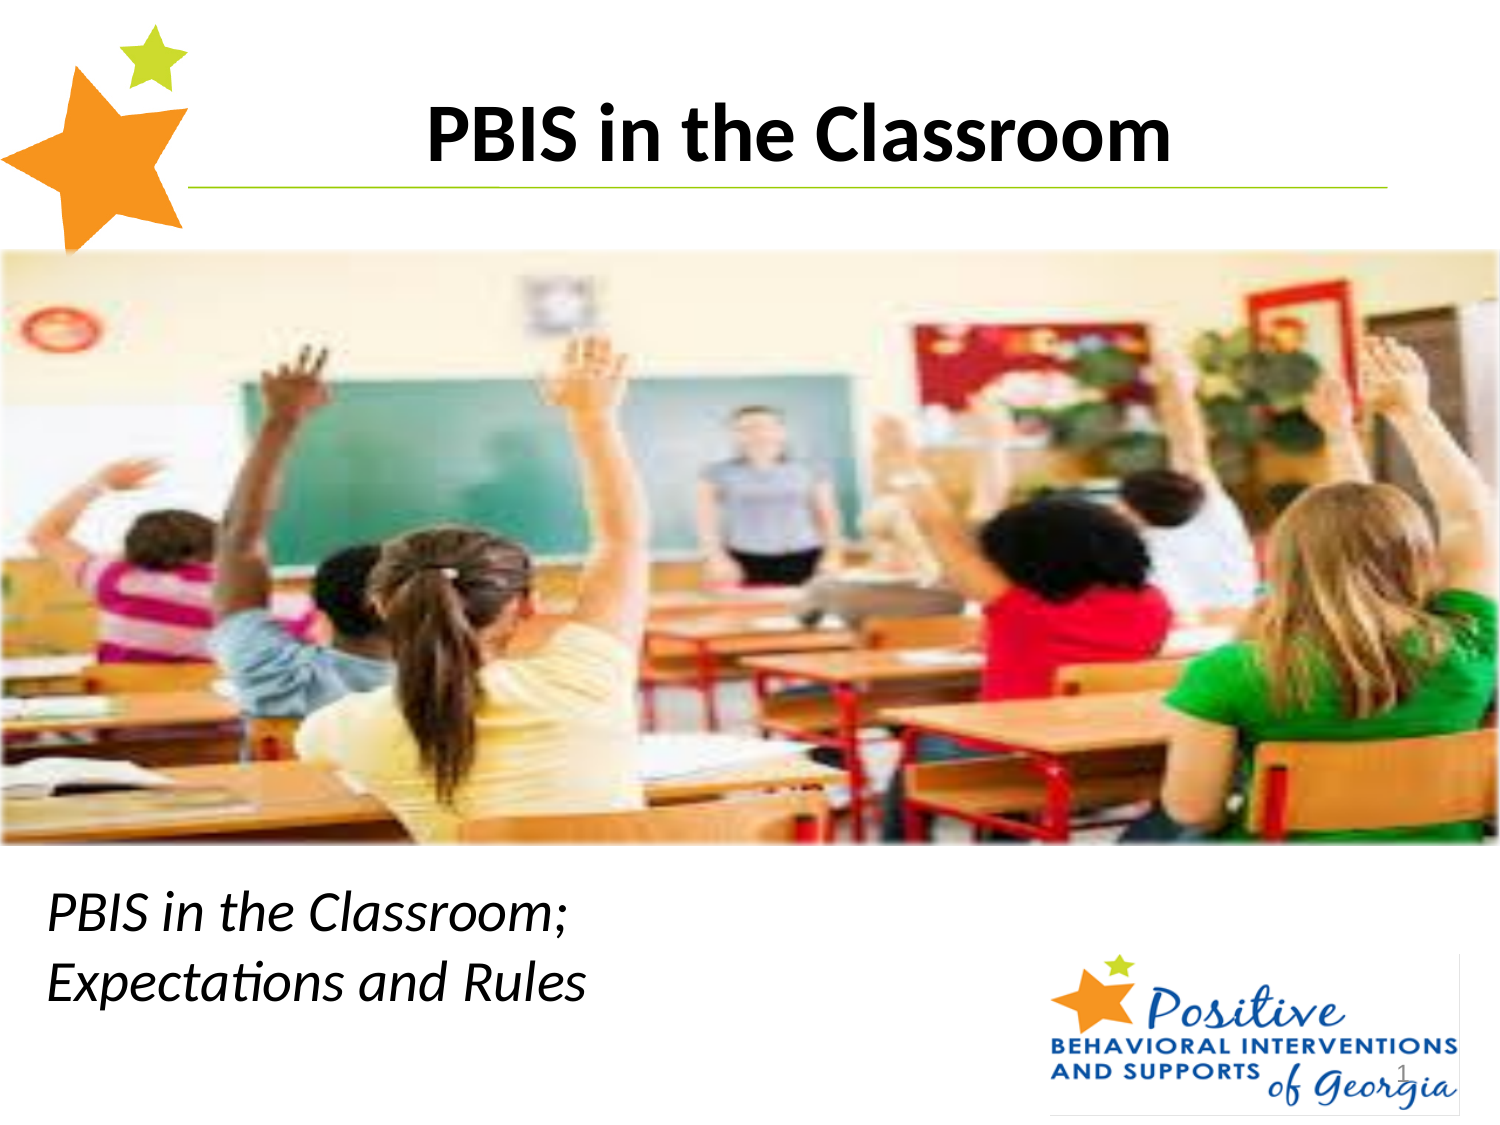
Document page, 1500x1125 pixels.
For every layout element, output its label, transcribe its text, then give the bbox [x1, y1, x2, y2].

text_box PBIS in the Classroom [287, 70, 1313, 186]
picture [0, 24, 1500, 846]
text_box PBIS in the Classroom; Expectations and Rules [31, 865, 725, 1020]
text_box 1 [1074, 1042, 1425, 1103]
picture [1050, 954, 1461, 1117]
